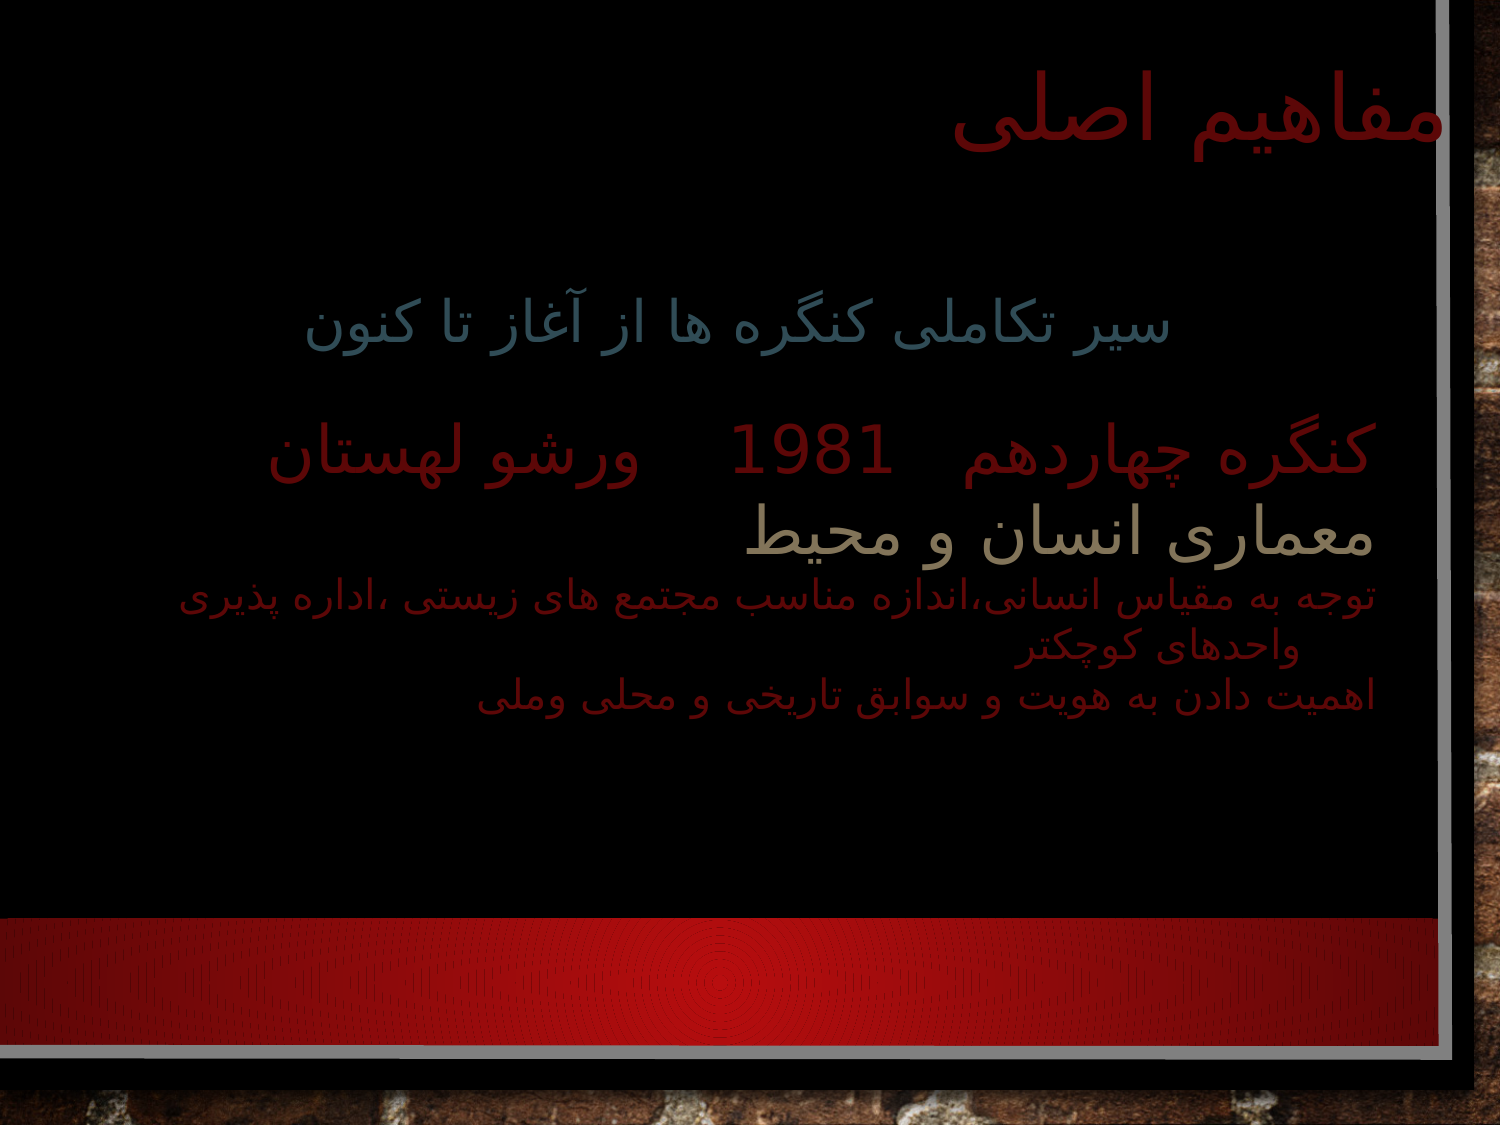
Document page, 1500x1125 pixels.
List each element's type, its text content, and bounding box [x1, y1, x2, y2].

picture [0, 0, 1500, 1125]
title مفاهیم اصلی [171, 0, 1451, 161]
text_box کنگره چهاردهم 1981 ورشو لهستان معماری انسان و محیط توجه به مقیاس انسانی،اندازه مناسب مجتمع های زیستی ،اداره پذیری واحدهای کوچکتر اهمیت دادن به هویت و سوابق تاریخی و محلی وملی [162, 399, 1438, 1120]
list سیر تکاملی کنگره ها از آغاز تا کنون [112, 262, 1425, 400]
